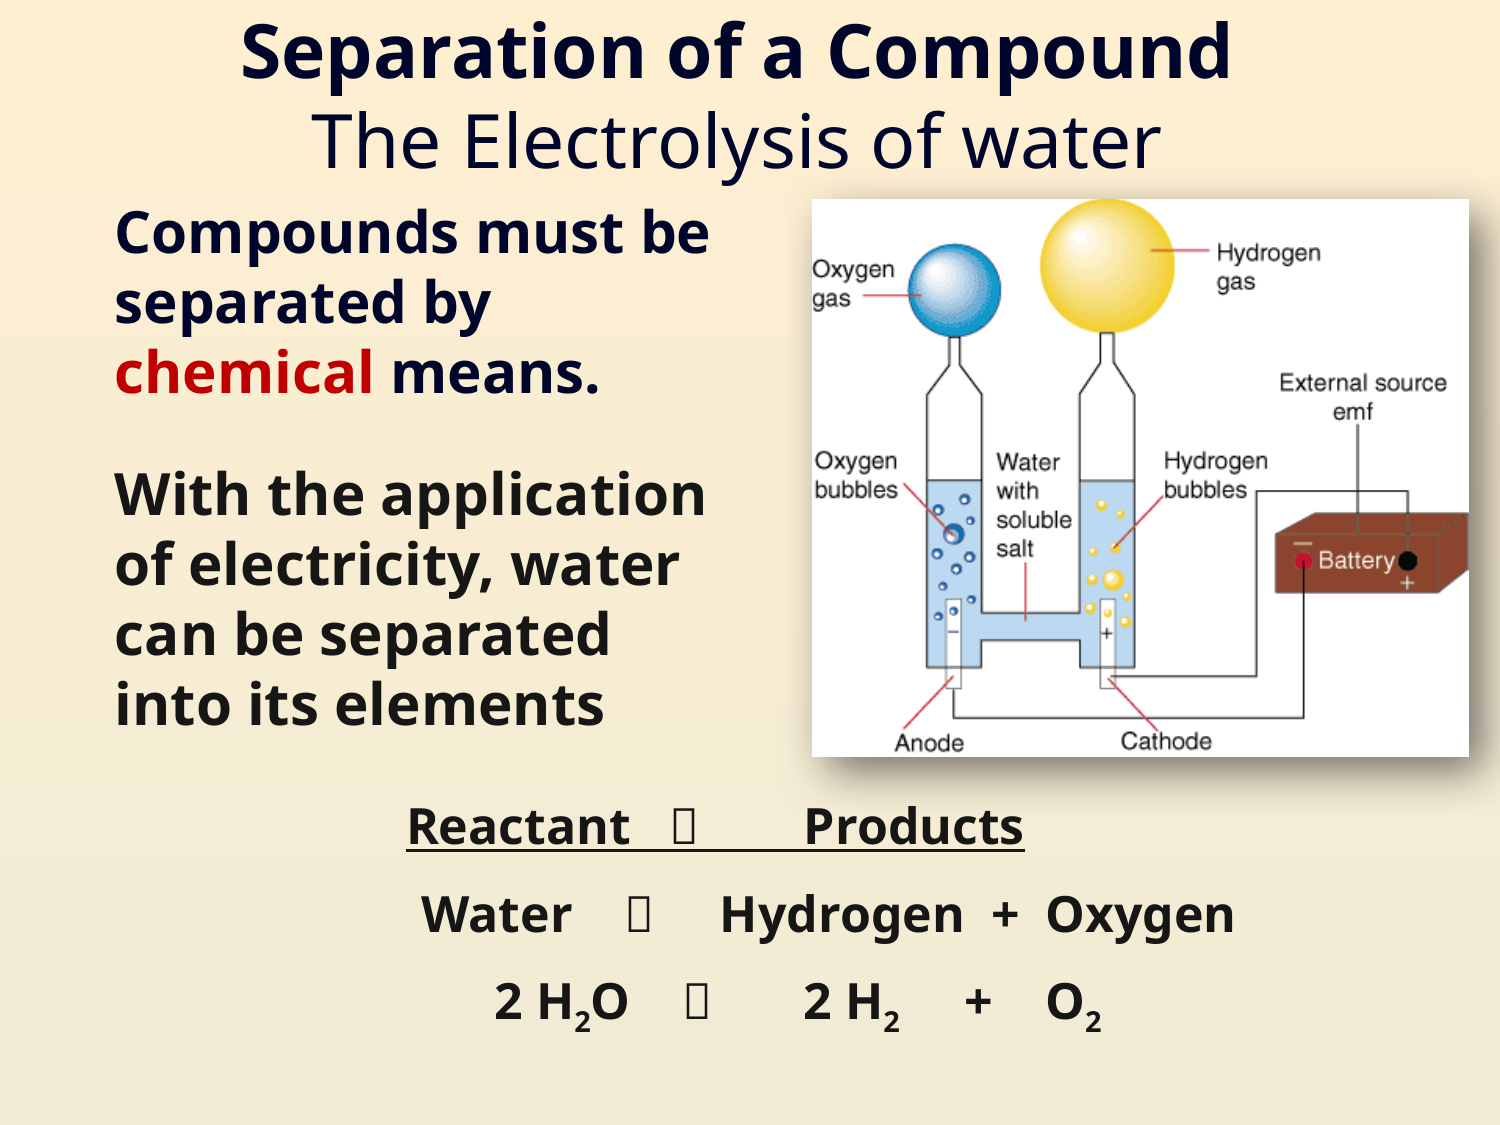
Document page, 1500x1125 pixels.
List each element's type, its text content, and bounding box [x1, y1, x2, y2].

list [812, 199, 1469, 757]
text_box Water  Hydrogen + Oxygen [406, 874, 1252, 950]
text_box With the application of electricity, water can be separated into its elements [99, 449, 750, 745]
text_box 2 H2O  2 H2 + O2 [479, 962, 1117, 1046]
title Separation of a Compound The Electrolysis of water [99, 0, 1376, 188]
text_box Compounds must be separated by chemical means. [99, 187, 741, 413]
text_box Reactant  Products [391, 787, 1144, 863]
